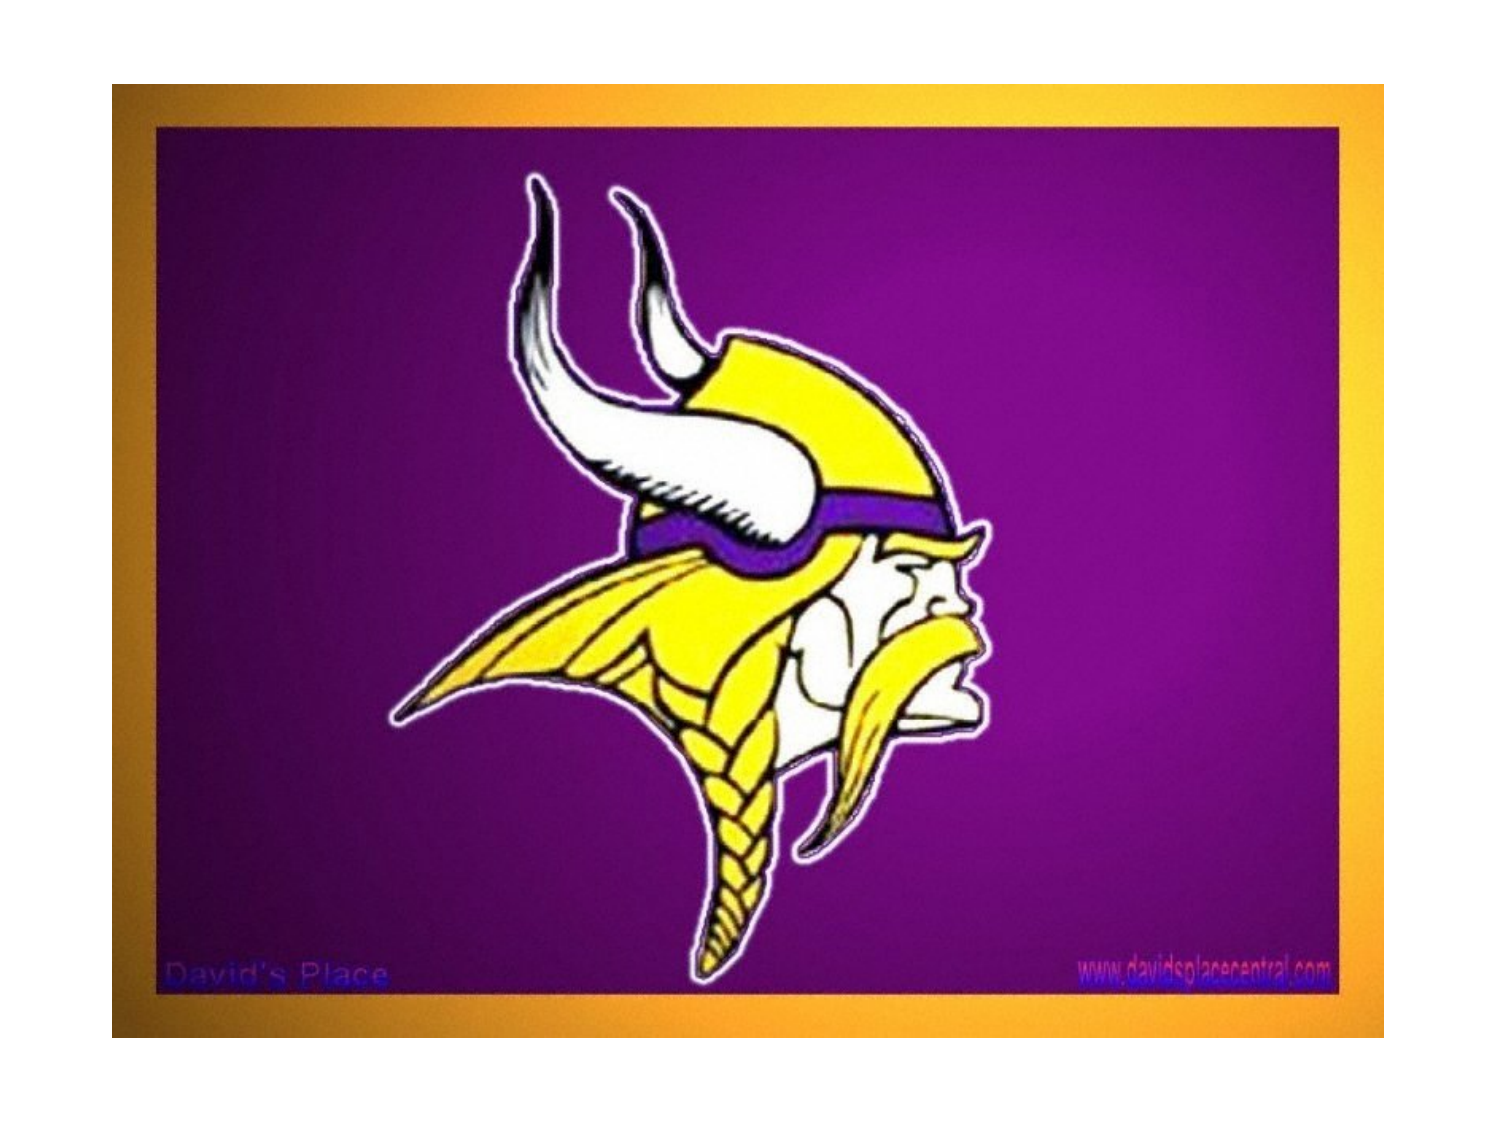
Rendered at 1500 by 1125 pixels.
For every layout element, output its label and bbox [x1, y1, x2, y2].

picture [112, 84, 1384, 1038]
